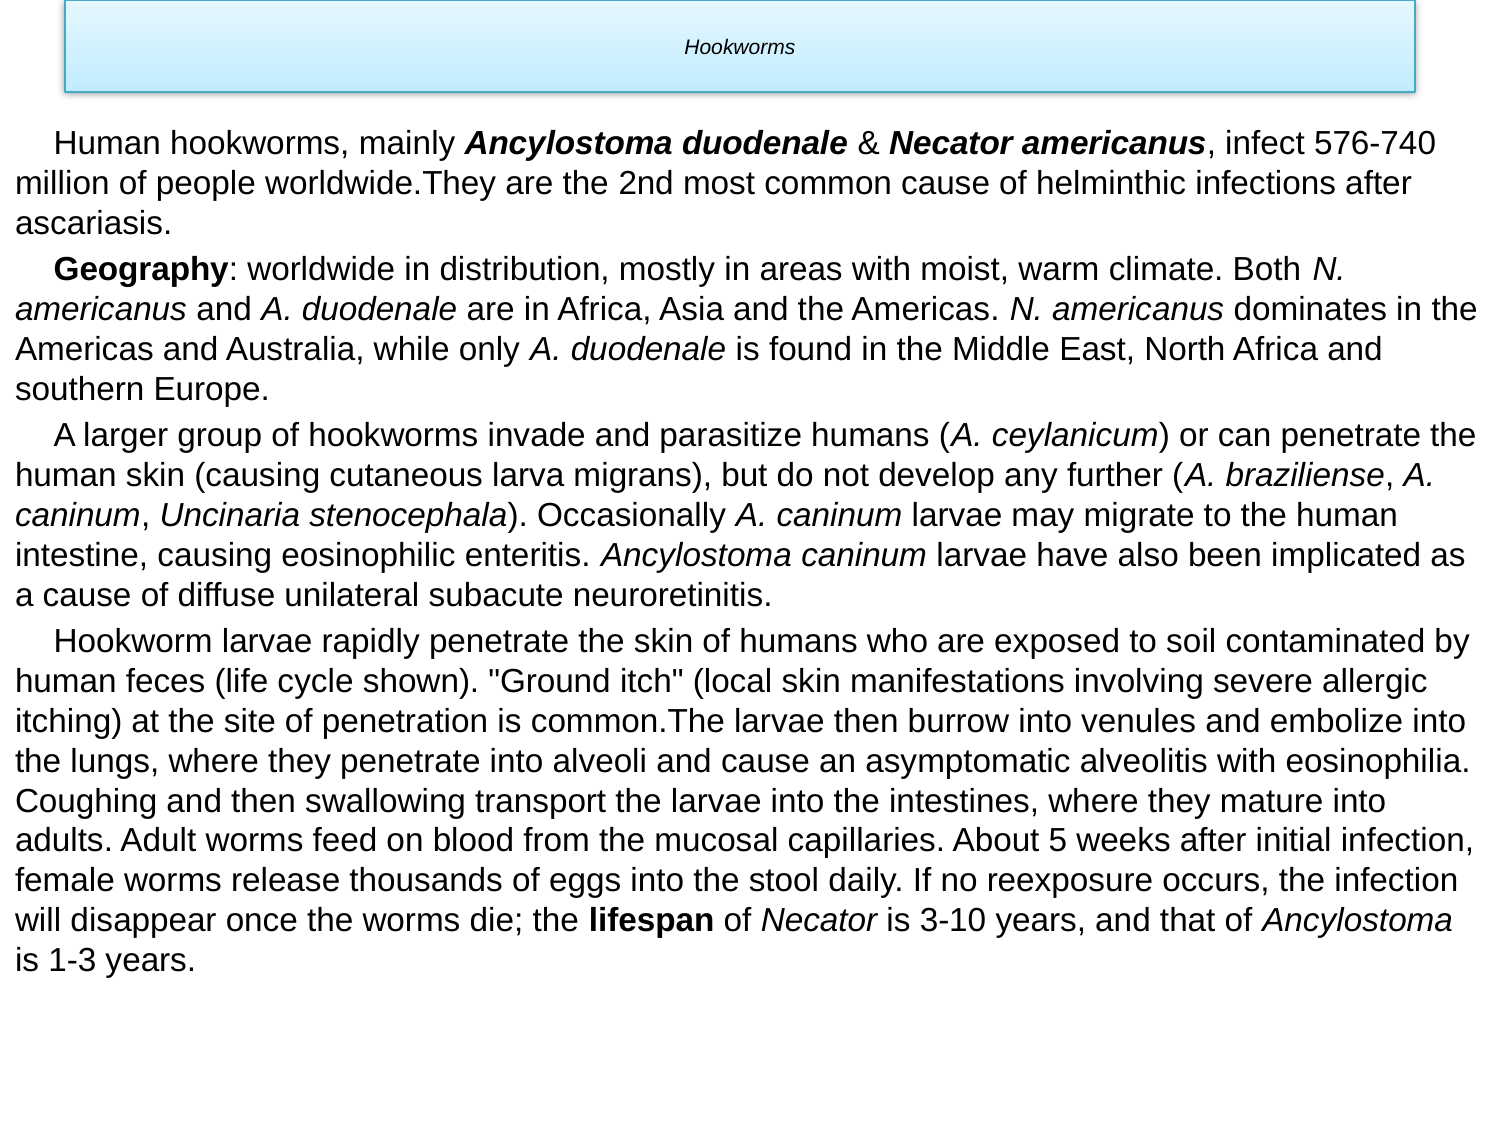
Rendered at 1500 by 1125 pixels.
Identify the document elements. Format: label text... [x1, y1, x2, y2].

list Human hookworms, mainly Ancylostoma duodenale & Necator americanus, infect 576-740 million of people worldwide.They are the 2nd most common cause of helminthic infections after ascariasis. Geography: worldwide in distribution, mostly in areas with moist, warm climate. Both N. americanus and A. duodenale are in Africa, Asia and the Americas. N. americanus dominates in the Americas and Australia, while only A. duodenale is found in the Middle East, North Africa and southern Europe. A larger group of hookworms invade and parasitize humans (A. ceylanicum) or can penetrate the human skin (causing cutaneous larva migrans), but do not develop any further (A. braziliense, A. caninum, Uncinaria stenocephala). Occasionally A. caninum larvae may migrate to the human intestine, causing eosinophilic enteritis. Ancylostoma caninum larvae have also been implicated as a cause of diffuse unilateral subacute neuroretinitis. Hookworm larvae rapidly penetrate the skin of humans who are exposed to soil contaminated by human feces (life cycle shown). "Ground itch" (local skin manifestations involving severe allergic itching) at the site of penetration is common.The larvae then burrow into venules and embolize into the lungs, where they penetrate into alveoli and cause an asymptomatic alveolitis with eosinophilia. Coughing and then swallowing transport the larvae into the intestines, where they mature into adults. Adult worms feed on blood from the mucosal capillaries. About 5 weeks after initial infection, female worms release thousands of eggs into the stool daily. If no reexposure occurs, the infection will disappear once the worms die; the lifespan of Necator is 3-10 years, and that of Ancylostoma is 1-3 years. [0, 113, 1500, 1005]
title Hookworms [64, 0, 1416, 93]
